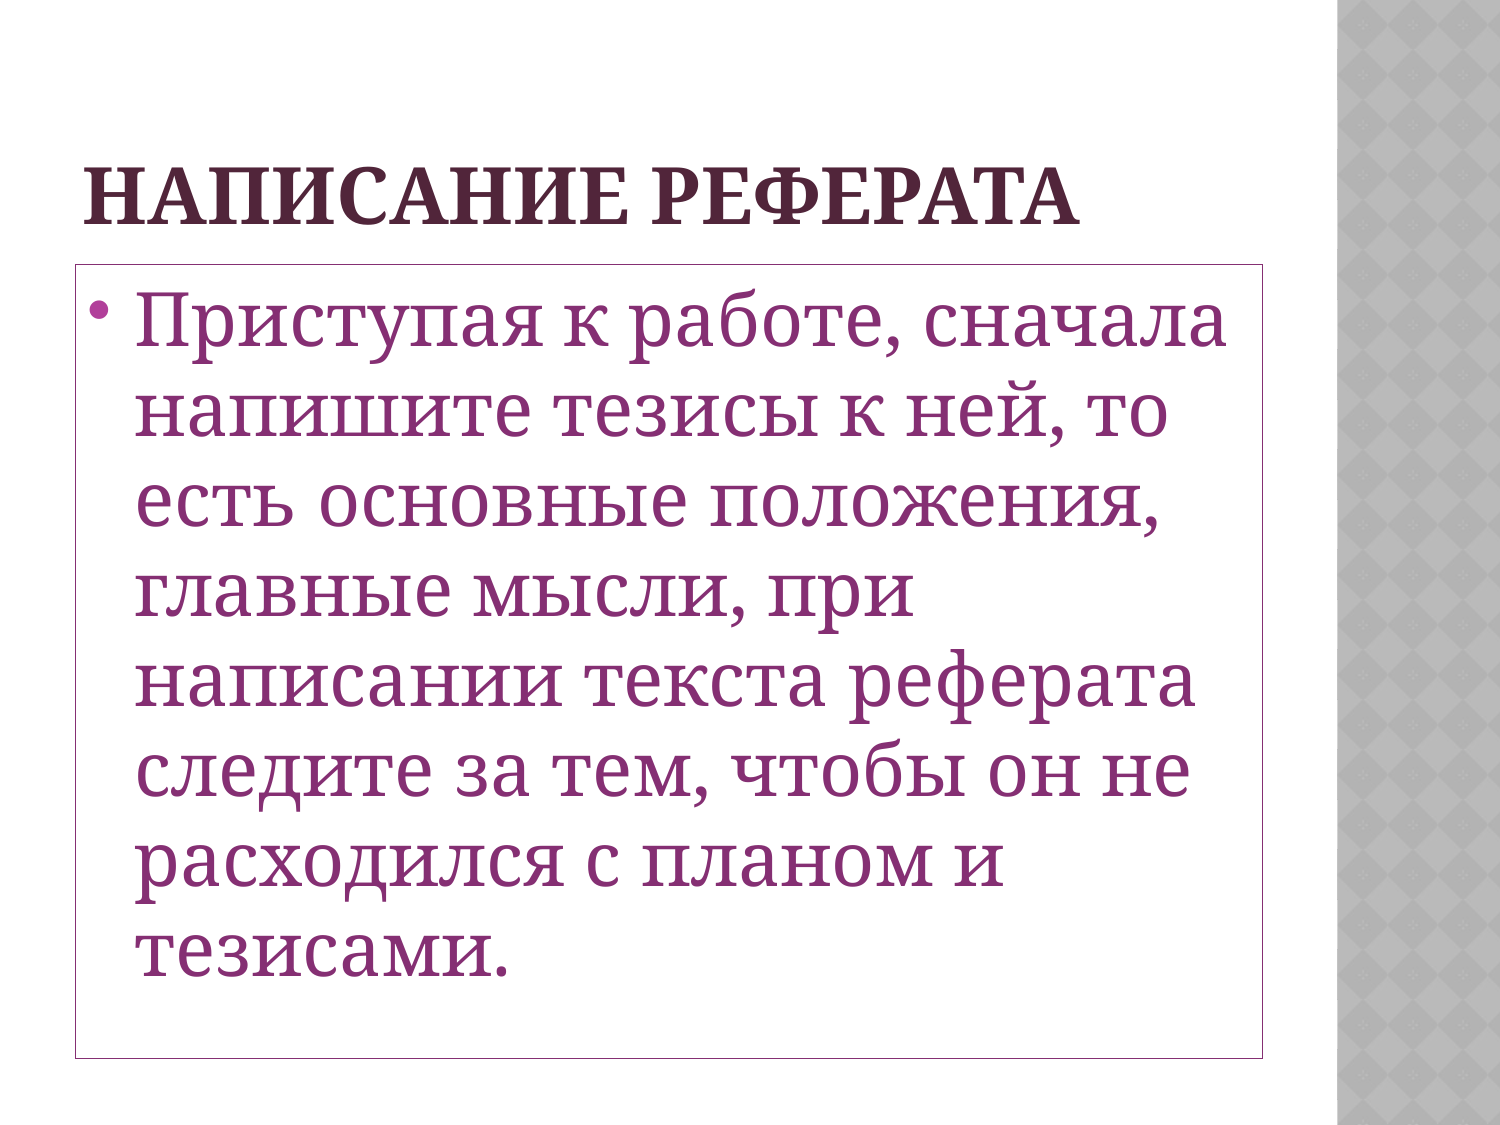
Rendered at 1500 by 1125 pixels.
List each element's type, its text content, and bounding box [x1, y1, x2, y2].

list Приступая к работе, сначала напишите тезисы к ней, то есть основные положения, главные мысли, при написании текста реферата следите за тем, чтобы он не расходился с планом и тезисами. [75, 264, 1263, 1059]
title Написание реферата [75, 52, 1263, 240]
